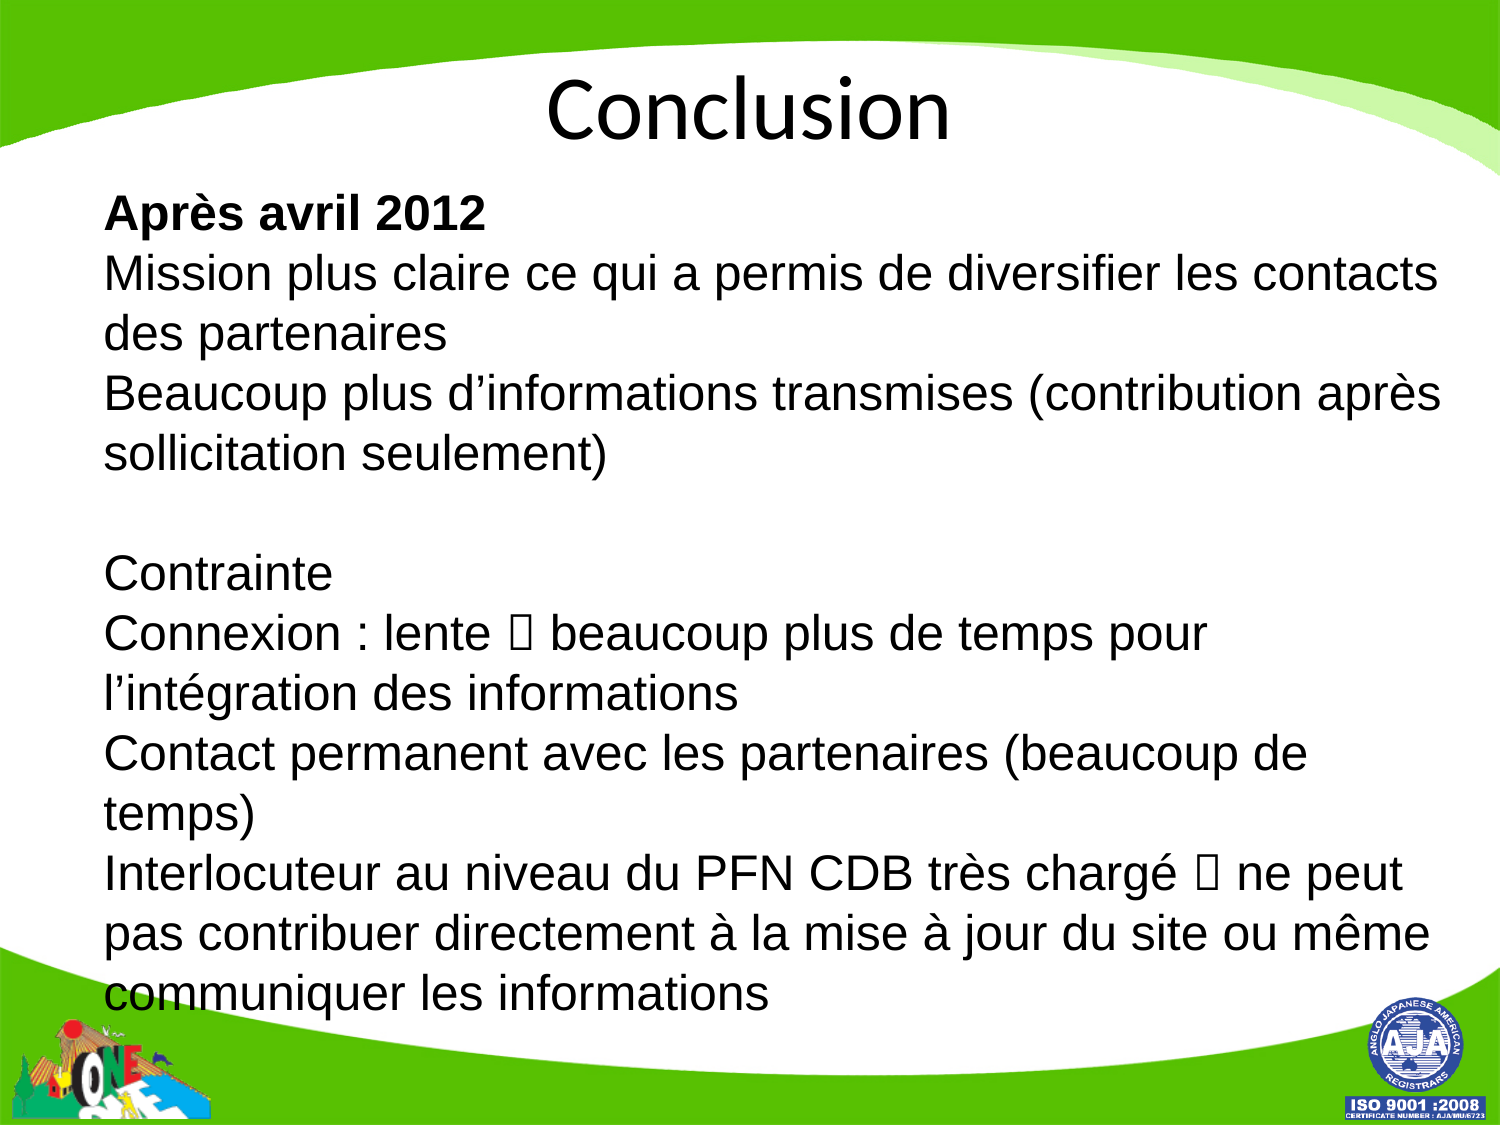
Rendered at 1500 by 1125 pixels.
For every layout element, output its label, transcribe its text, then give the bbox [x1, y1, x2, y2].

picture [0, 913, 1500, 1125]
text_box Après avril 2012 Mission plus claire ce qui a permis de diversifier les contacts des partenaires Beaucoup plus d’informations transmises (contribution après sollicitation seulement) Contrainte Connexion : lente  beaucoup plus de temps pour l’intégration des informations Contact permanent avec les partenaires (beaucoup de temps) Interlocuteur au niveau du PFN CDB très chargé  ne peut pas contribuer directement à la mise à jour du site ou même communiquer les informations [88, 172, 1459, 1028]
title Conclusion [74, 44, 1426, 162]
picture [0, 0, 1500, 176]
